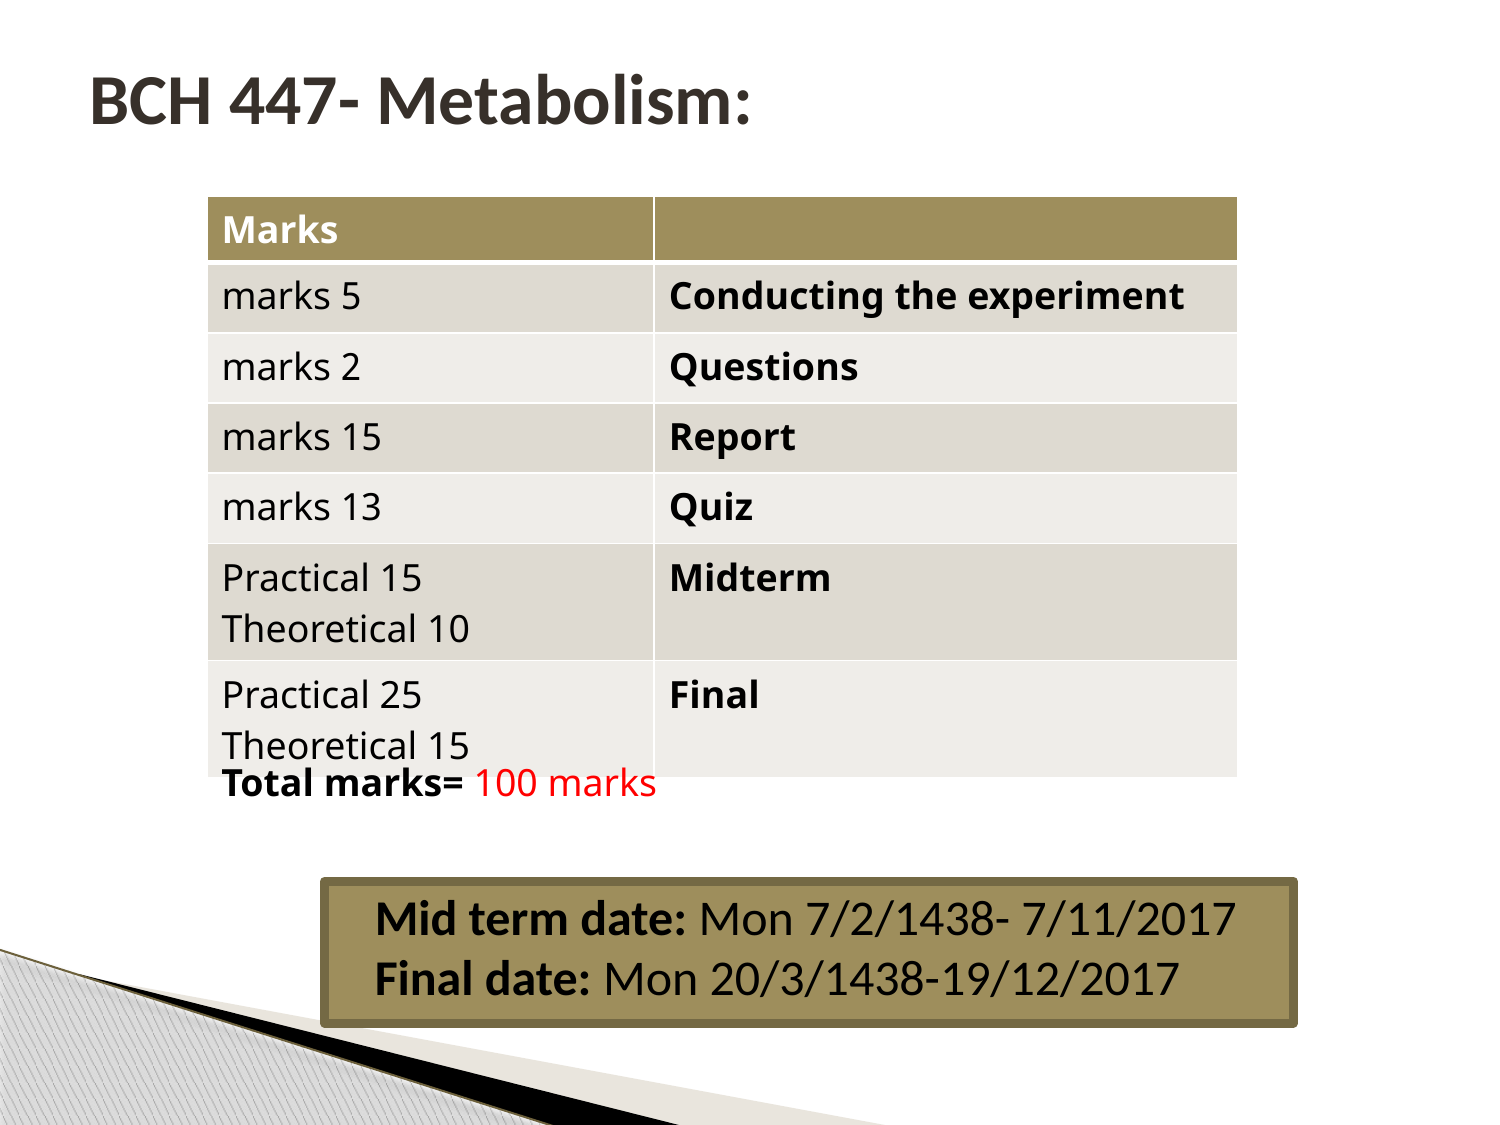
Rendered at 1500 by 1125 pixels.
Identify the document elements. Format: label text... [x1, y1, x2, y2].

table_cell Conducting the experiment [655, 265, 1237, 332]
table_cell Midterm [655, 544, 1237, 660]
table_cell Quiz [655, 474, 1237, 543]
table_cell Practical 25 Theoretical 15 [208, 661, 653, 751]
table_cell 15 marks [208, 404, 653, 472]
table_cell 5 marks [208, 265, 653, 332]
table_cell 2 marks [208, 334, 653, 402]
table_header [655, 197, 1237, 260]
title BCH 447- Metabolism: [75, 45, 1425, 233]
table_cell Questions [655, 334, 1237, 402]
table_cell Final [655, 661, 1237, 777]
text_box Total marks= 100 marks [206, 751, 963, 812]
table_cell Report [655, 404, 1237, 472]
text_box [320, 877, 1298, 1028]
table_cell Practical 15 Theoretical 10 [208, 544, 653, 660]
table_cell 13 marks [208, 474, 653, 543]
table_header Marks [208, 197, 653, 260]
text_box Mid term date: Mon 7/2/1438- 7/11/2017 Final date: Mon 20/3/1438-19/12/2017 [360, 878, 1282, 1014]
